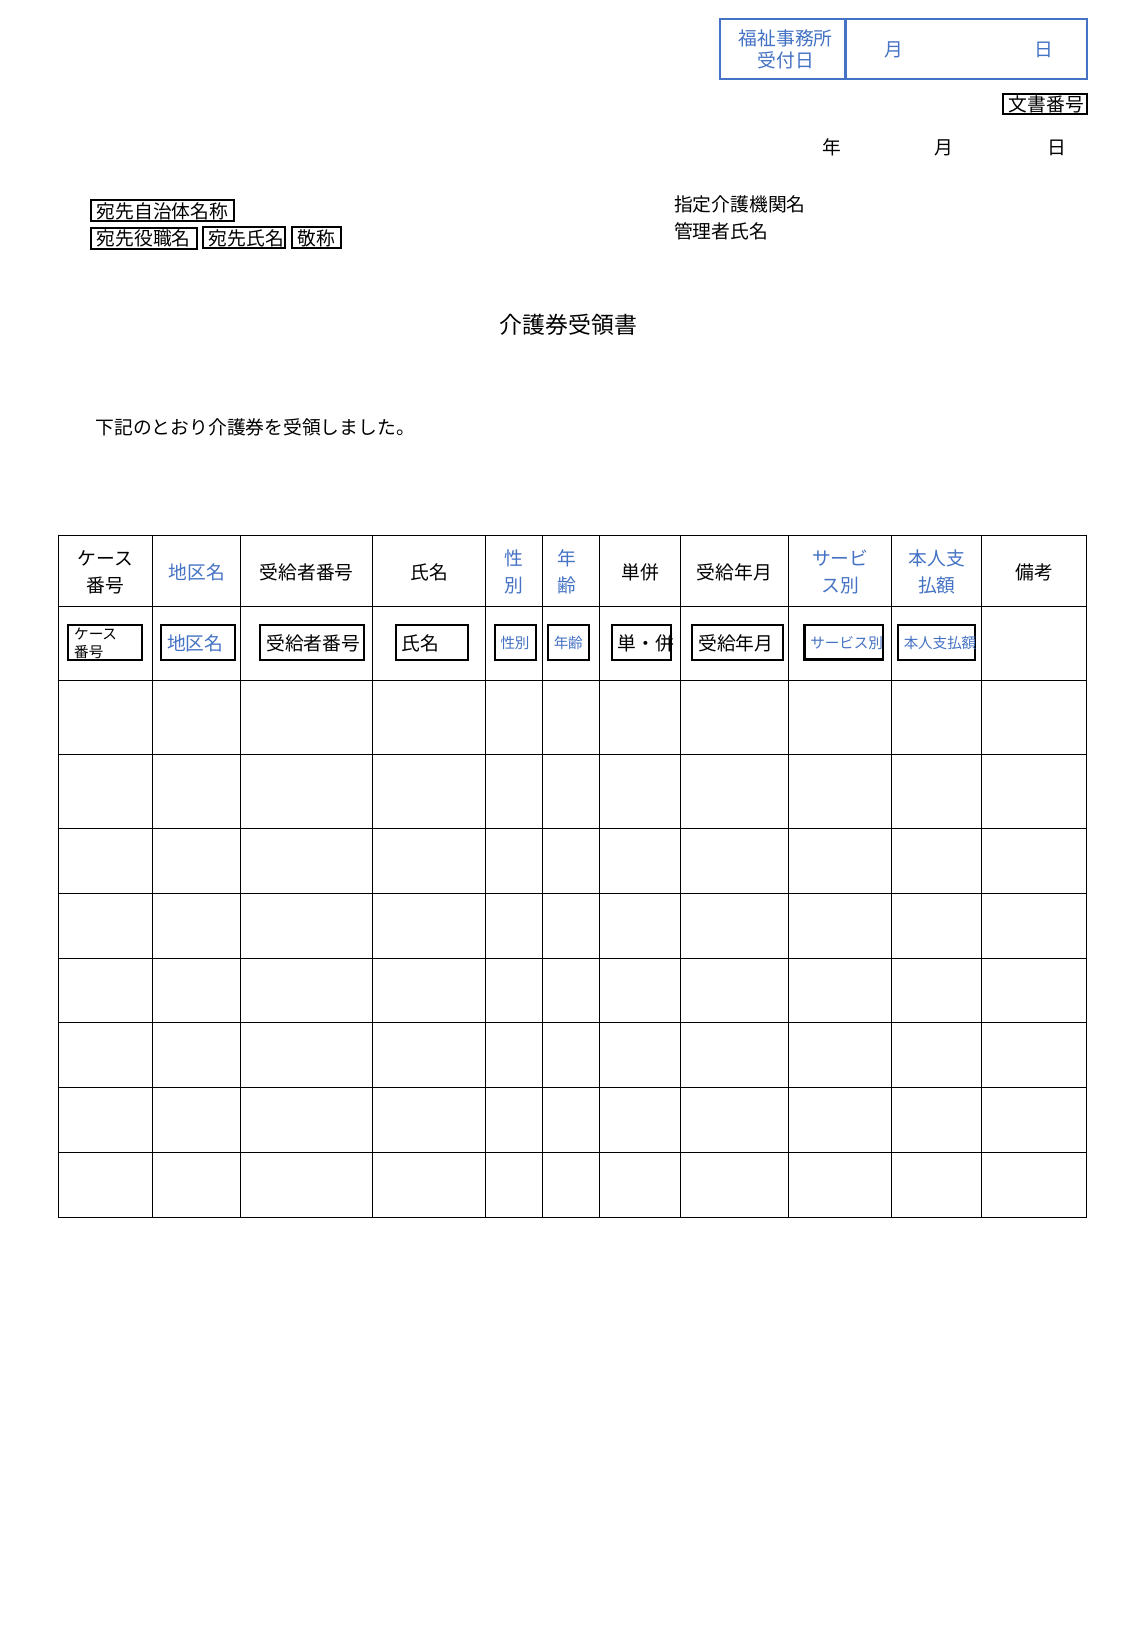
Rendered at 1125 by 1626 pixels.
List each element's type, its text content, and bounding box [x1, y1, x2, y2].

table_cell [543, 894, 599, 958]
table_cell [982, 894, 1086, 958]
table_cell [600, 1088, 680, 1152]
table_cell [486, 1153, 542, 1217]
table_cell [789, 1088, 891, 1152]
table_cell [681, 894, 788, 958]
table_cell [486, 681, 542, 754]
table_header 受給者番号 [241, 536, 372, 606]
text_box 管理者氏名 [667, 220, 776, 243]
table_cell [153, 1153, 240, 1217]
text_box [90, 200, 342, 249]
table_cell [789, 607, 891, 680]
table_cell [600, 755, 680, 828]
table_cell [681, 1088, 788, 1152]
table_cell [681, 681, 788, 754]
table_cell [789, 894, 891, 958]
table_header 氏名 [373, 536, 485, 606]
table_cell [241, 959, 372, 1022]
table_header 地区名 [153, 536, 240, 606]
table_cell [789, 755, 891, 828]
table_cell [241, 607, 372, 680]
table_cell [153, 755, 240, 828]
table_cell [982, 1023, 1086, 1087]
table_cell [982, 755, 1086, 828]
table_cell [543, 607, 599, 680]
table_cell [486, 1088, 542, 1152]
table_cell [153, 829, 240, 893]
table_cell [373, 829, 485, 893]
table_cell [600, 829, 680, 893]
table_cell [892, 1153, 981, 1217]
table_cell [59, 681, 152, 754]
table_cell [982, 959, 1086, 1022]
table_cell [892, 1023, 981, 1087]
table_cell [486, 1023, 542, 1087]
table_cell [153, 1088, 240, 1152]
table_cell [59, 829, 152, 893]
table_cell [600, 607, 680, 680]
text_box 受給年月 [691, 624, 784, 661]
table_cell [789, 959, 891, 1022]
table_cell [373, 1023, 485, 1087]
text_box 年 月 日 [815, 133, 1005, 162]
table_cell [59, 1023, 152, 1087]
table_cell [241, 829, 372, 893]
table_cell [59, 607, 152, 680]
table_cell [241, 1153, 372, 1217]
table_header 年齢 [543, 536, 599, 606]
table_cell [59, 1153, 152, 1217]
text_box 単・併 [611, 624, 672, 661]
text_box 指定介護機関名 [667, 192, 811, 215]
text_box 年齢 [547, 624, 590, 661]
table_cell [789, 1023, 891, 1087]
table_cell [681, 959, 788, 1022]
table_cell [241, 755, 372, 828]
table_cell [153, 959, 240, 1022]
table_cell [373, 755, 485, 828]
table_cell [486, 959, 542, 1022]
table_cell [982, 1153, 1086, 1217]
table_cell [486, 829, 542, 893]
table_cell [543, 681, 599, 754]
table_cell [681, 829, 788, 893]
table_cell [373, 607, 485, 680]
table_cell [892, 959, 981, 1022]
table_cell [681, 1023, 788, 1087]
text_box サービス別 [803, 624, 884, 661]
table_cell [241, 681, 372, 754]
table_cell [892, 1088, 981, 1152]
text_box 介護券受領書 [96, 302, 1042, 346]
table_cell [789, 681, 891, 754]
table_cell [153, 681, 240, 754]
table_cell [59, 1088, 152, 1152]
table_cell [59, 894, 152, 958]
table_cell [681, 607, 788, 680]
table_cell [543, 959, 599, 1022]
table_cell [892, 681, 981, 754]
text_box ケース 番号 [67, 624, 143, 661]
table_cell [373, 1088, 485, 1152]
table_cell [373, 1153, 485, 1217]
table_cell [982, 1088, 1086, 1152]
table_cell [982, 607, 1086, 680]
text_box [720, 18, 1087, 115]
table_cell [543, 1088, 599, 1152]
table_cell [153, 607, 240, 680]
text_box 地区名 [160, 624, 236, 661]
table_header サービス別 [789, 536, 891, 606]
table_cell [892, 607, 981, 680]
table_cell [600, 681, 680, 754]
table_cell [789, 1153, 891, 1217]
table_cell [982, 829, 1086, 893]
table_cell [543, 1023, 599, 1087]
table_header ケース番号 [59, 536, 152, 606]
table_header 性別 [486, 536, 542, 606]
table_cell [241, 1023, 372, 1087]
table_cell [543, 829, 599, 893]
table_header 備考 [982, 536, 1086, 606]
table_cell [543, 1153, 599, 1217]
text_box 下記のとおり介護券を受領しました。 [89, 415, 1037, 438]
table_cell [600, 1153, 680, 1217]
table_header 本人支払額 [892, 536, 981, 606]
table_cell [373, 681, 485, 754]
table_cell [600, 959, 680, 1022]
table_cell [373, 894, 485, 958]
table_cell [892, 755, 981, 828]
table_cell [486, 894, 542, 958]
text_box 受給者番号 [259, 624, 365, 661]
table_cell [153, 894, 240, 958]
table_cell [543, 755, 599, 828]
table_cell [241, 1088, 372, 1152]
table_cell [600, 1023, 680, 1087]
table_cell [600, 894, 680, 958]
table_cell [153, 1023, 240, 1087]
text_box 氏名 [395, 624, 469, 661]
table_cell [681, 1153, 788, 1217]
table_cell [681, 755, 788, 828]
table_cell [892, 829, 981, 893]
table_header 受給年月 [681, 536, 788, 606]
text_box 本人支払額 [897, 624, 976, 661]
table_cell [59, 755, 152, 828]
table_cell [241, 894, 372, 958]
table_cell [486, 755, 542, 828]
table_cell [373, 959, 485, 1022]
table_cell [789, 829, 891, 893]
table_cell [892, 894, 981, 958]
table_cell [59, 959, 152, 1022]
table_header 単併 [600, 536, 680, 606]
table_cell [486, 607, 542, 680]
text_box 性別 [494, 624, 537, 661]
table_cell [982, 681, 1086, 754]
